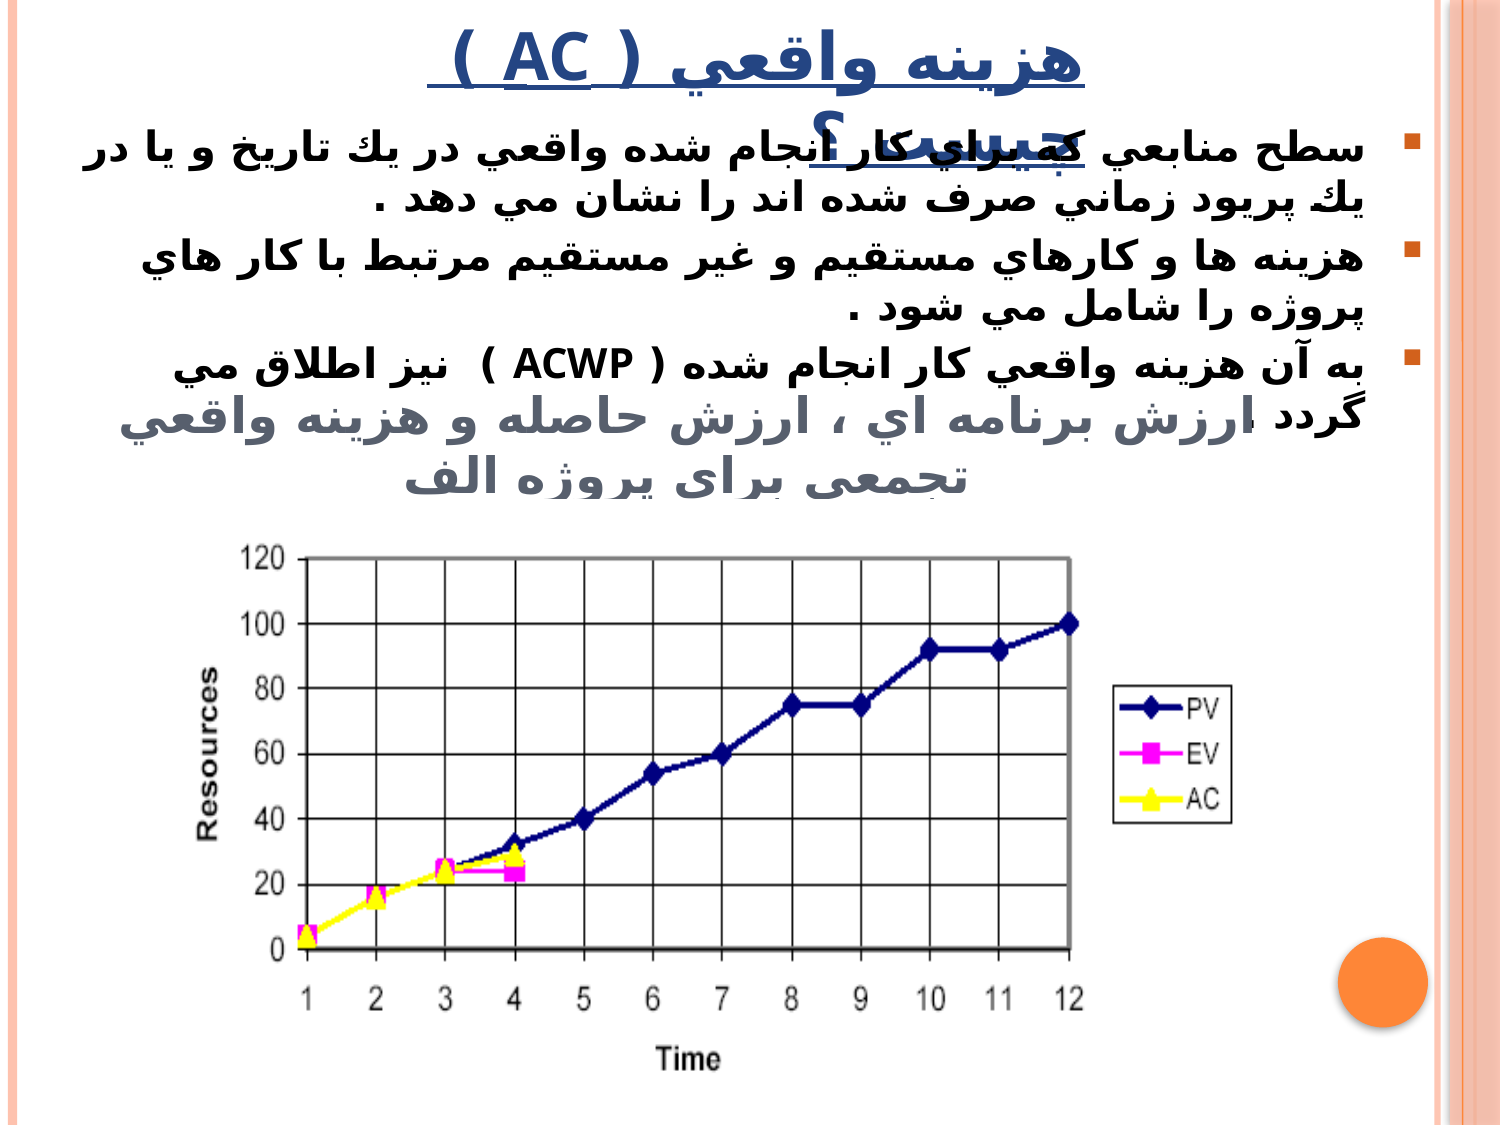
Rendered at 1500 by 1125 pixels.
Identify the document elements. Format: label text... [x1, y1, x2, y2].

picture [186, 499, 1238, 1088]
text_box ارزش برنامه اي ، ارزش حاصله و هزينه واقعي تجمعي براي پروژه الف [49, 350, 1325, 538]
text_box سطح منابعي كه براي كار انجام شده واقعي در يك تاريخ و يا در يك پريود زماني صرف شده اند را نشان مي دهد . هزينه ها و كارهاي مستقيم و غير مستقيم مرتبط با كار هاي پروژه را شامل مي شود . به آن هزينه واقعي كار انجام شده ( ACWP ) نيز اطلاق مي گردد . [50, 112, 1438, 375]
text_box هزينه واقعي ( AC ) چيست ؟ [337, 37, 1100, 112]
